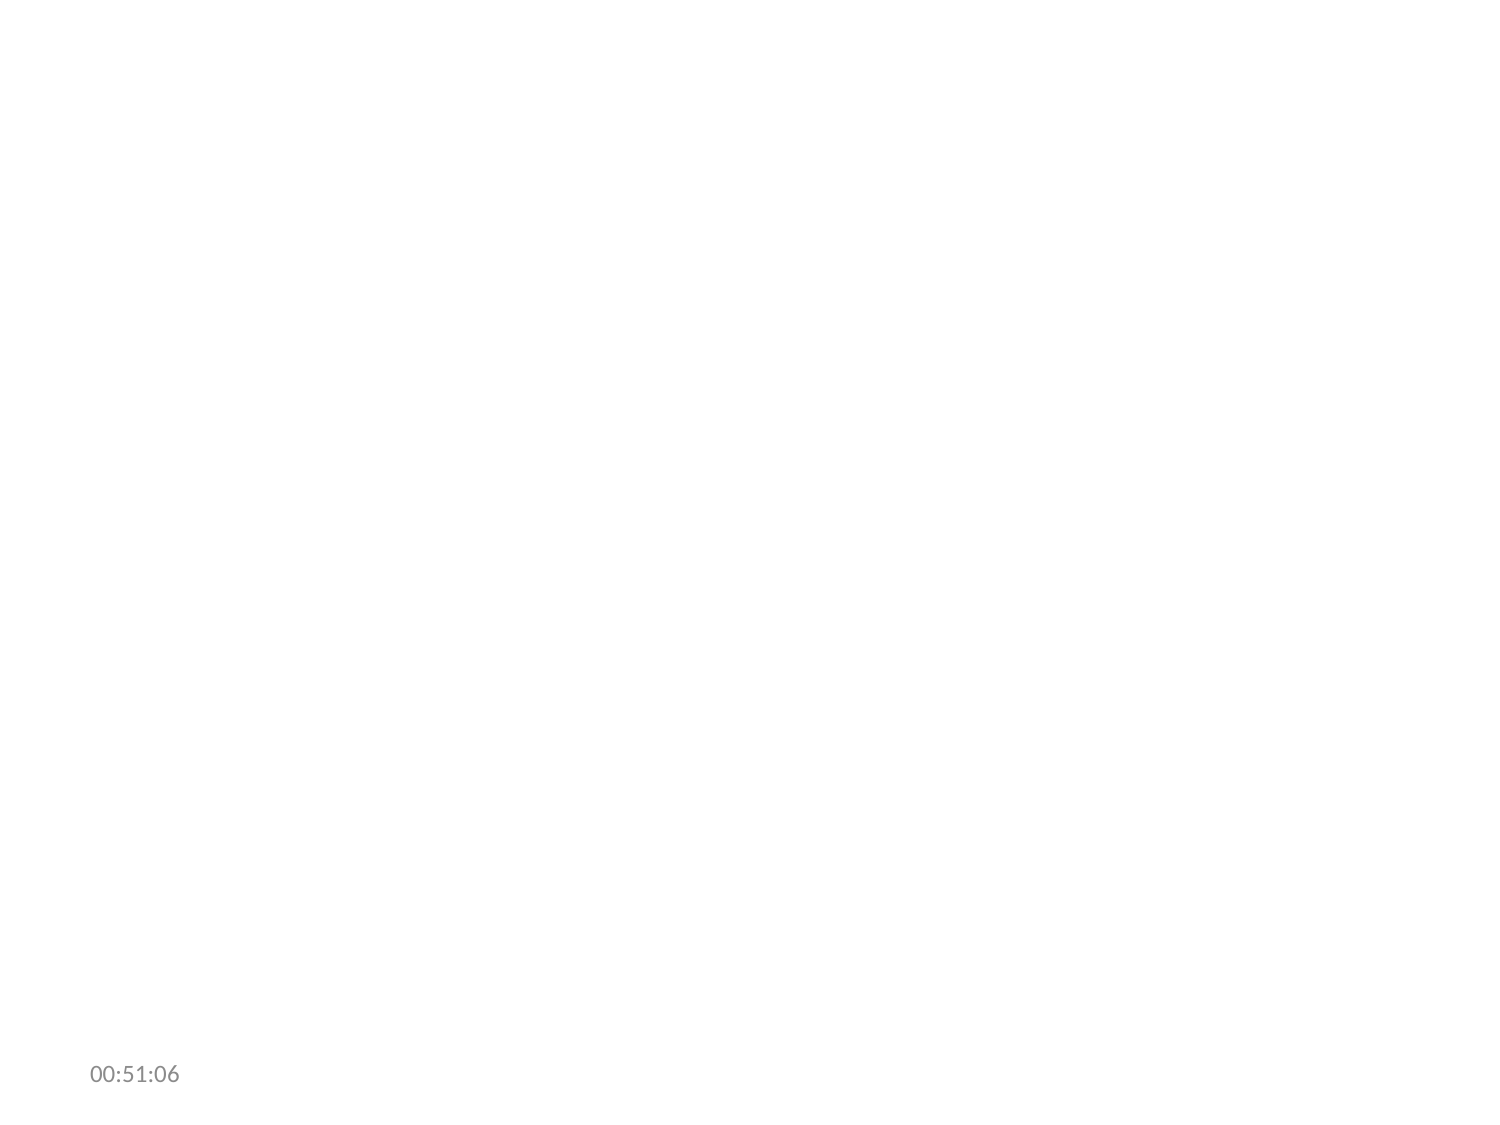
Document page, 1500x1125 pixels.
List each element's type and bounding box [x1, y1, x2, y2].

slide_number [75, 1042, 425, 1103]
